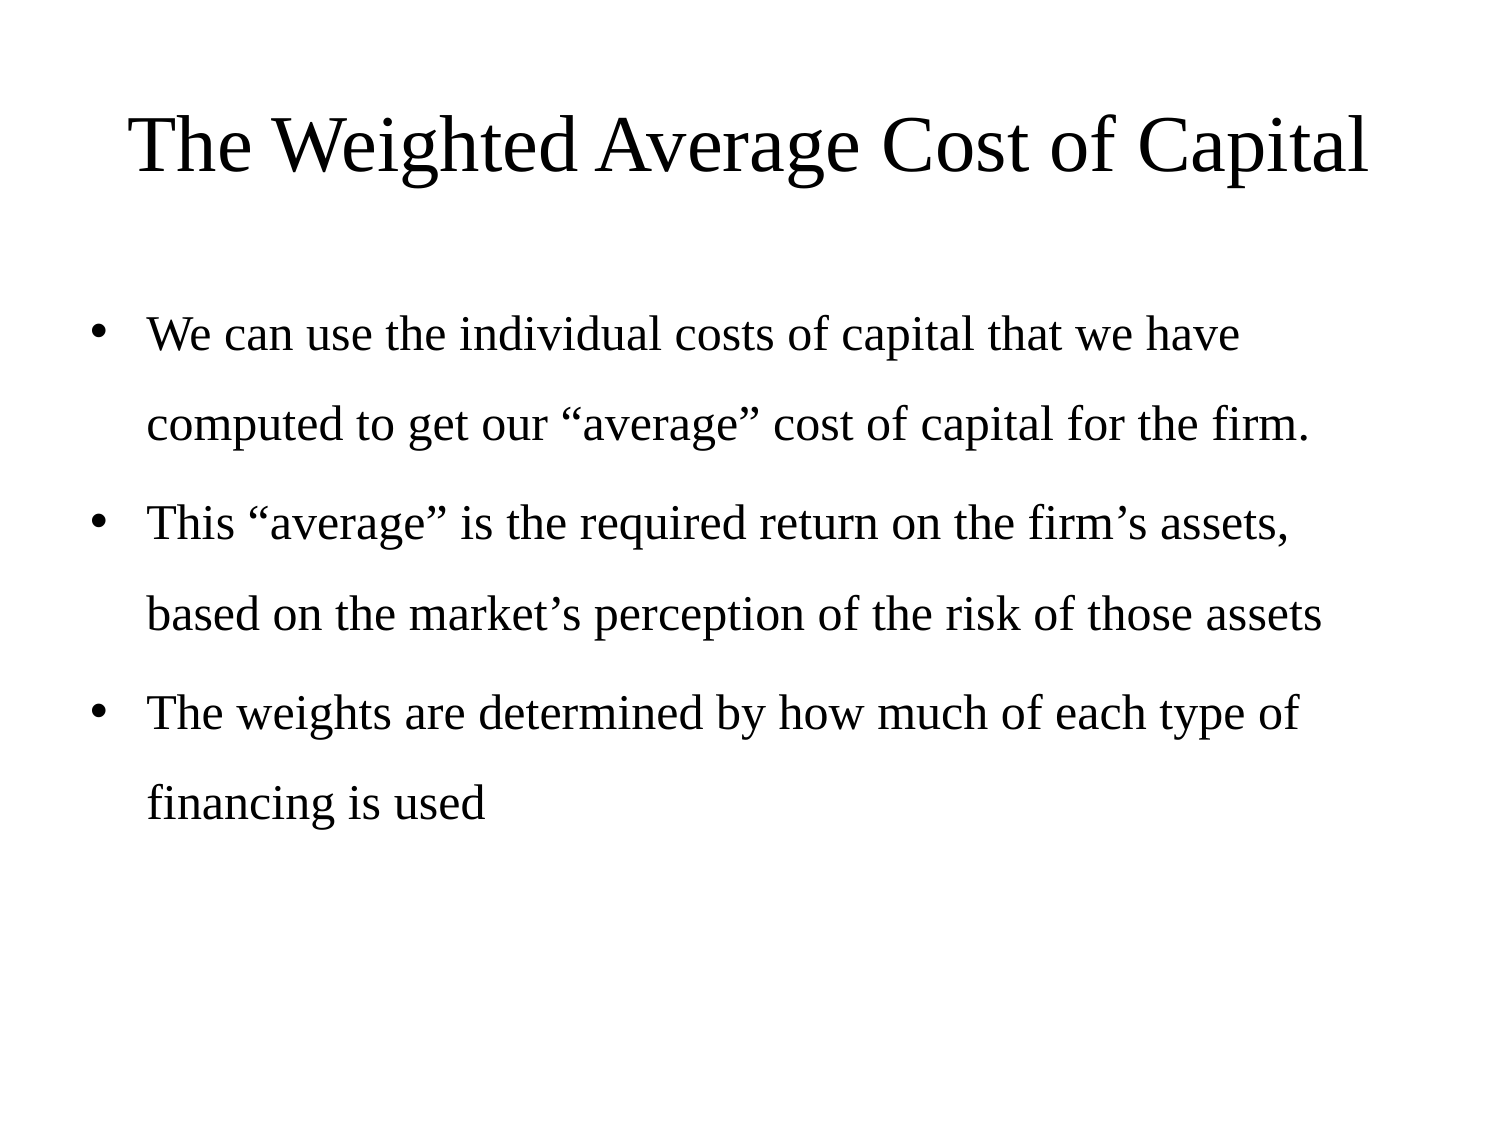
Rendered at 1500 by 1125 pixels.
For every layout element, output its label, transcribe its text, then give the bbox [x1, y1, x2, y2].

list We can use the individual costs of capital that we have computed to get our “average” cost of capital for the firm. This “average” is the required return on the firm’s assets, based on the market’s perception of the risk of those assets The weights are determined by how much of each type of financing is used [75, 262, 1425, 1005]
title The Weighted Average Cost of Capital [75, 45, 1425, 233]
